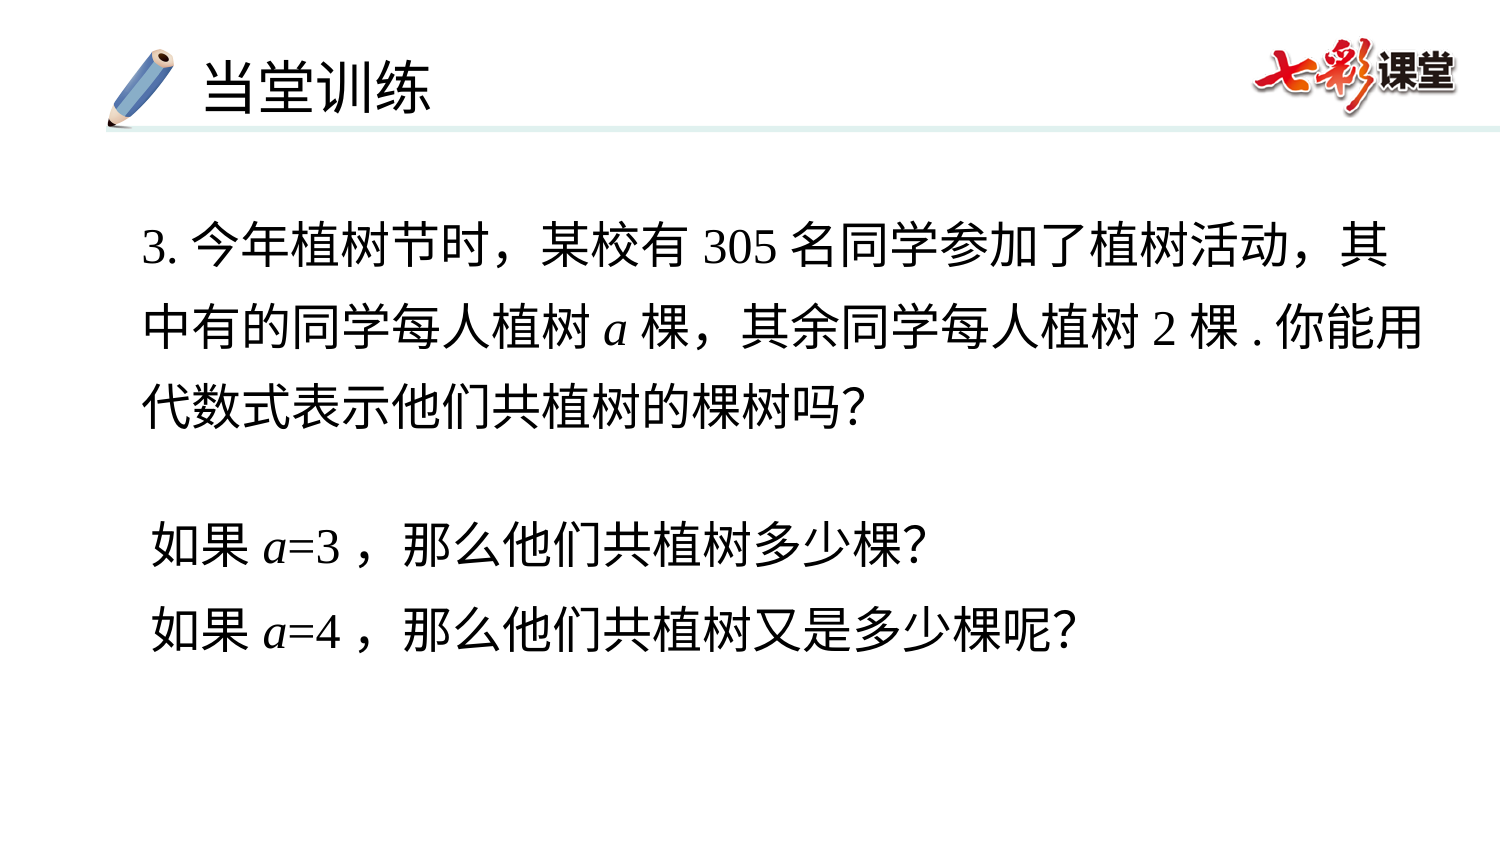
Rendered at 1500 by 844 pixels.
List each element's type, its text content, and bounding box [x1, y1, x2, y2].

text_box 如果a=3，那么他们共植树多少棵？ 如果a=4，那么他们共植树又是多少棵呢？ [135, 506, 1486, 667]
picture [1249, 32, 1461, 118]
picture [100, 32, 181, 146]
